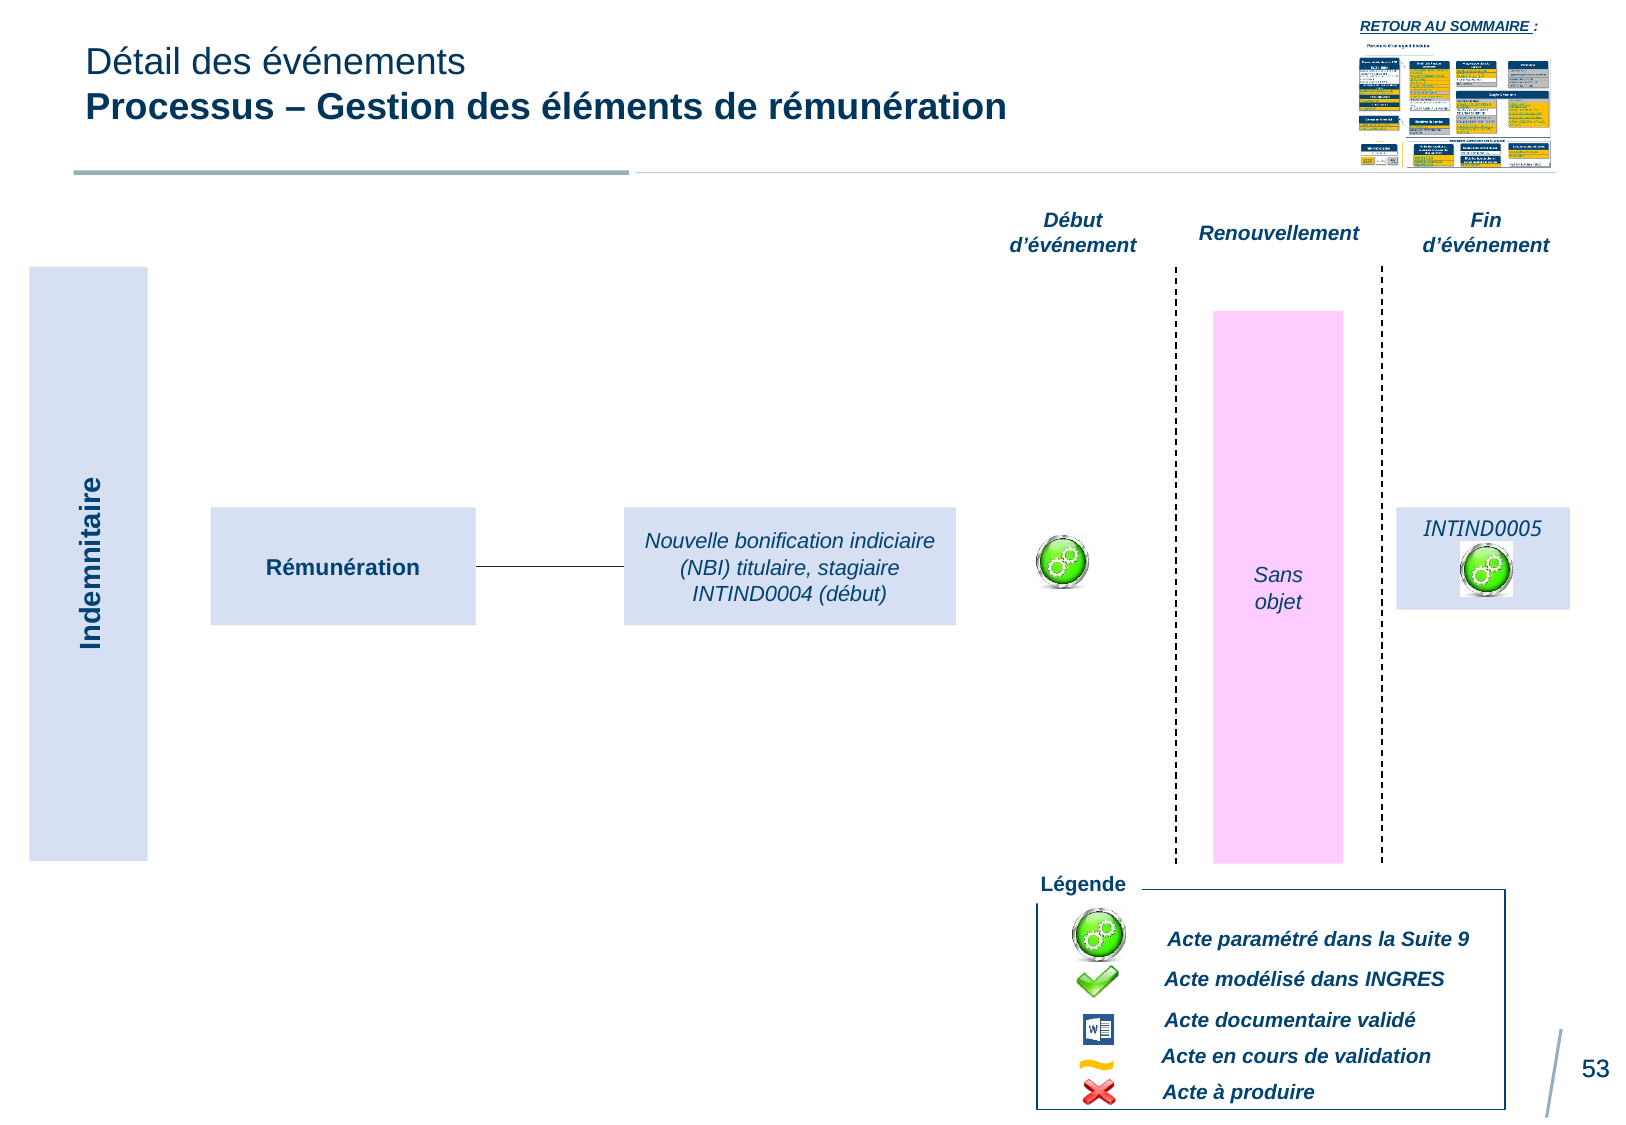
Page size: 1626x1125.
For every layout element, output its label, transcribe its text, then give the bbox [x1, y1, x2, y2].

picture [1036, 533, 1089, 589]
picture [1460, 541, 1513, 597]
slide_number 53 [1516, 1044, 1625, 1121]
picture [1082, 1079, 1116, 1105]
picture [1359, 40, 1553, 168]
picture [1067, 906, 1128, 1059]
